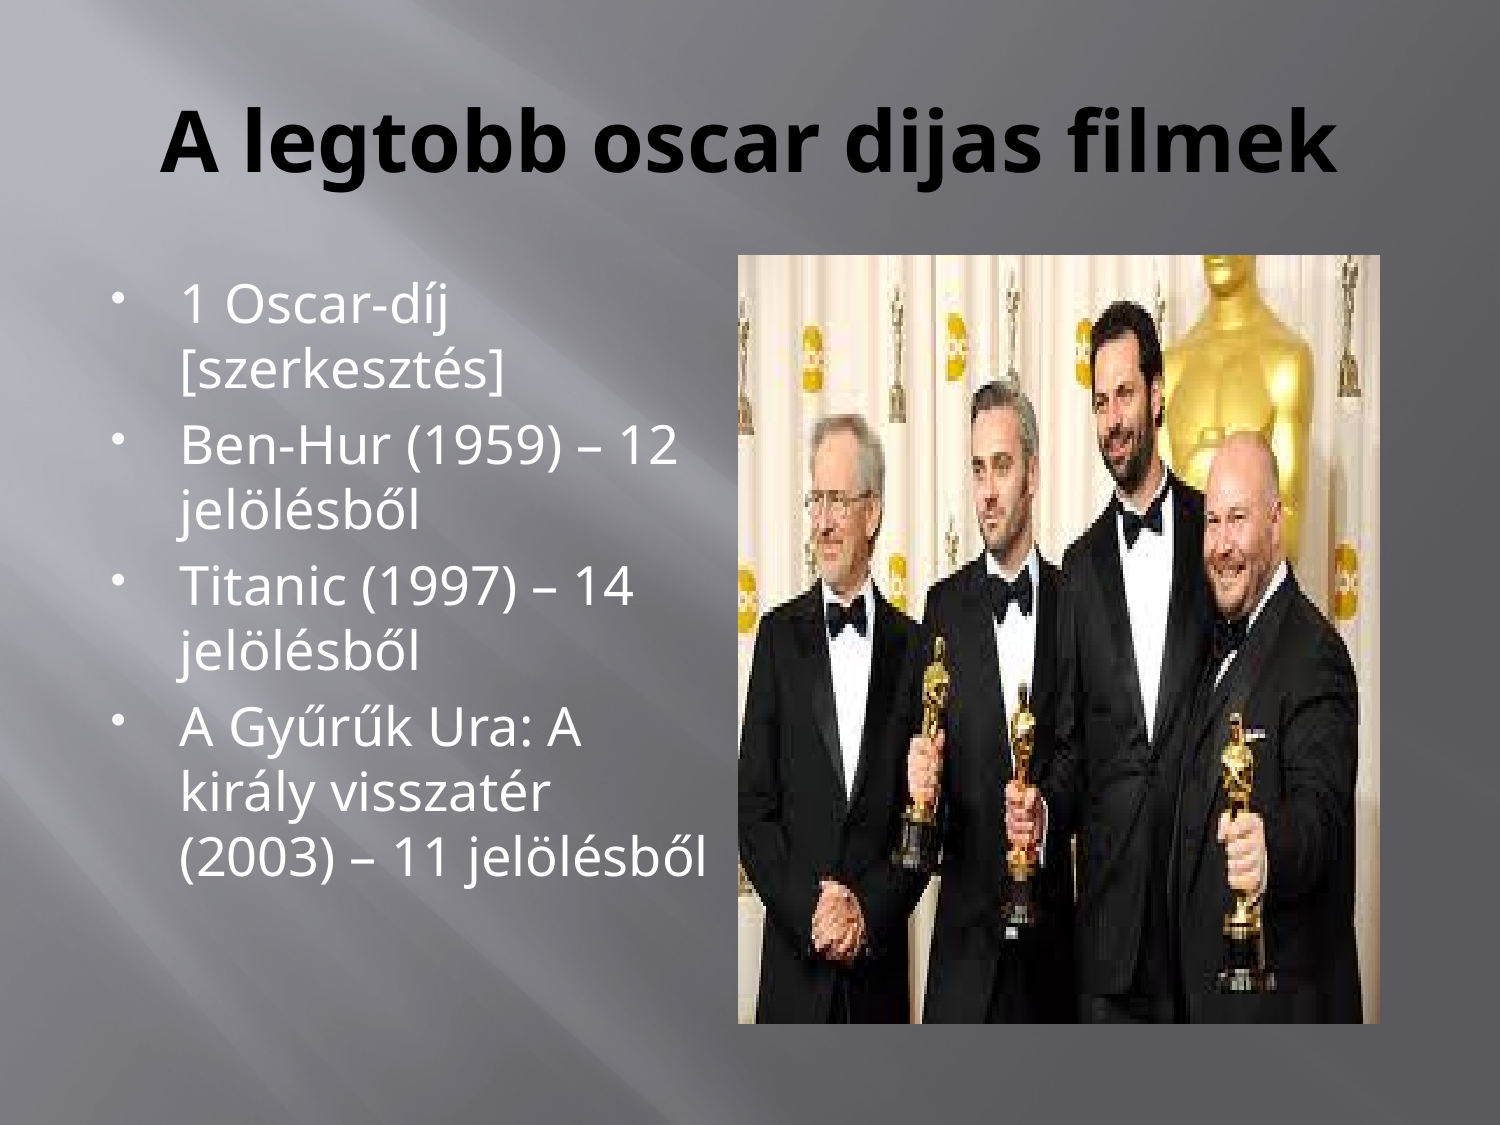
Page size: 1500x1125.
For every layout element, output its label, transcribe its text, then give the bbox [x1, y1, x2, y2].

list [737, 255, 1380, 1024]
list 1 Oscar-díj [szerkesztés] Ben-Hur (1959) – 12 jelölésből Titanic (1997) – 14 jelölésből A Gyűrűk Ura: A király visszatér (2003) – 11 jelölésből [75, 262, 737, 1005]
title A legtobb oscar dijas filmek [75, 45, 1425, 233]
